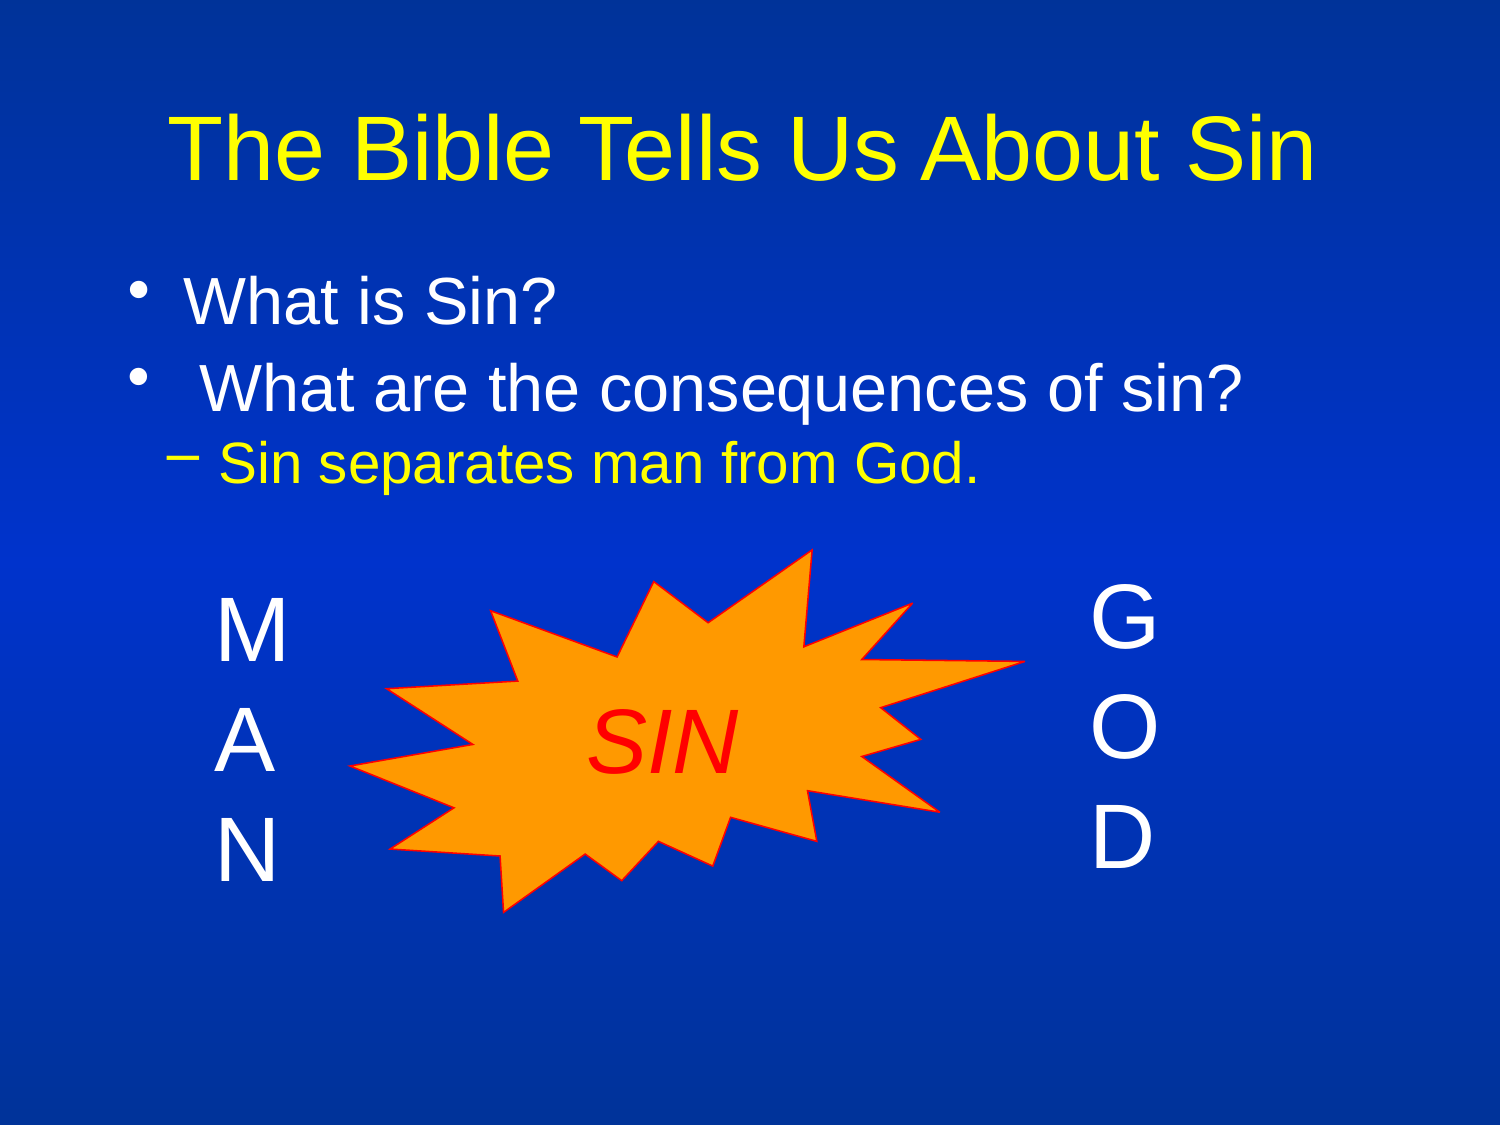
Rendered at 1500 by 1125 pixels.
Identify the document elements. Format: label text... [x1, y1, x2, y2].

text_box G O D [1074, 563, 1197, 895]
title The Bible Tells Us About Sin [50, 50, 1438, 238]
text_box M A N [200, 563, 322, 908]
text_box SIN [349, 563, 1025, 913]
list What is Sin? [112, 249, 1450, 338]
text_box What are the consequences of sin? Sin separates man from God. [112, 337, 1413, 563]
